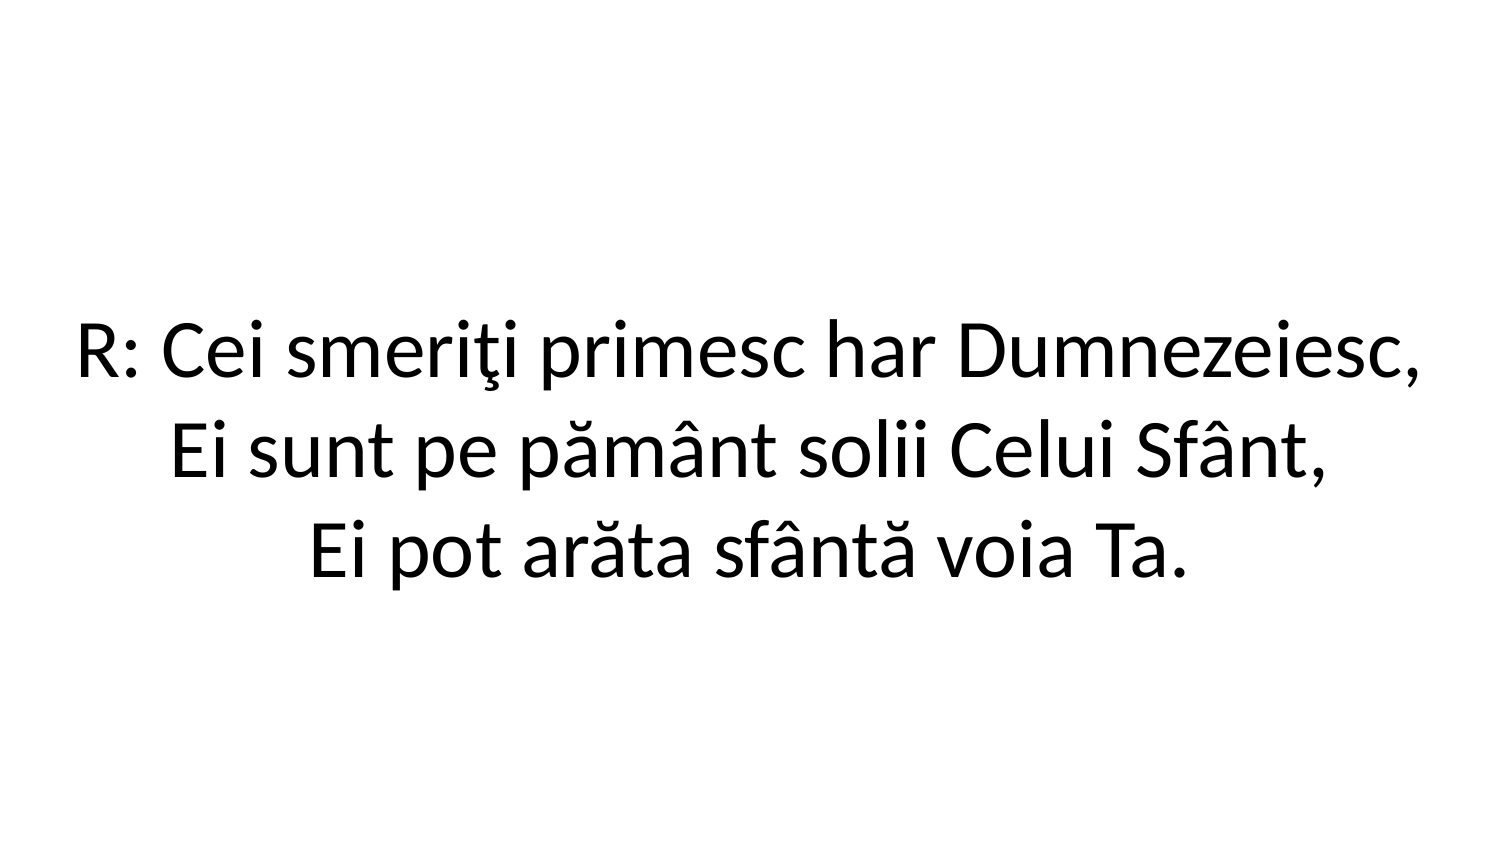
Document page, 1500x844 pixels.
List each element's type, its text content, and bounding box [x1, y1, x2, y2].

text_box R: Cei smeriţi primesc har Dumnezeiesc, Ei sunt pe pământ solii Celui Sfânt, Ei pot arăta sfântă voia Ta. [60, 242, 1440, 602]
